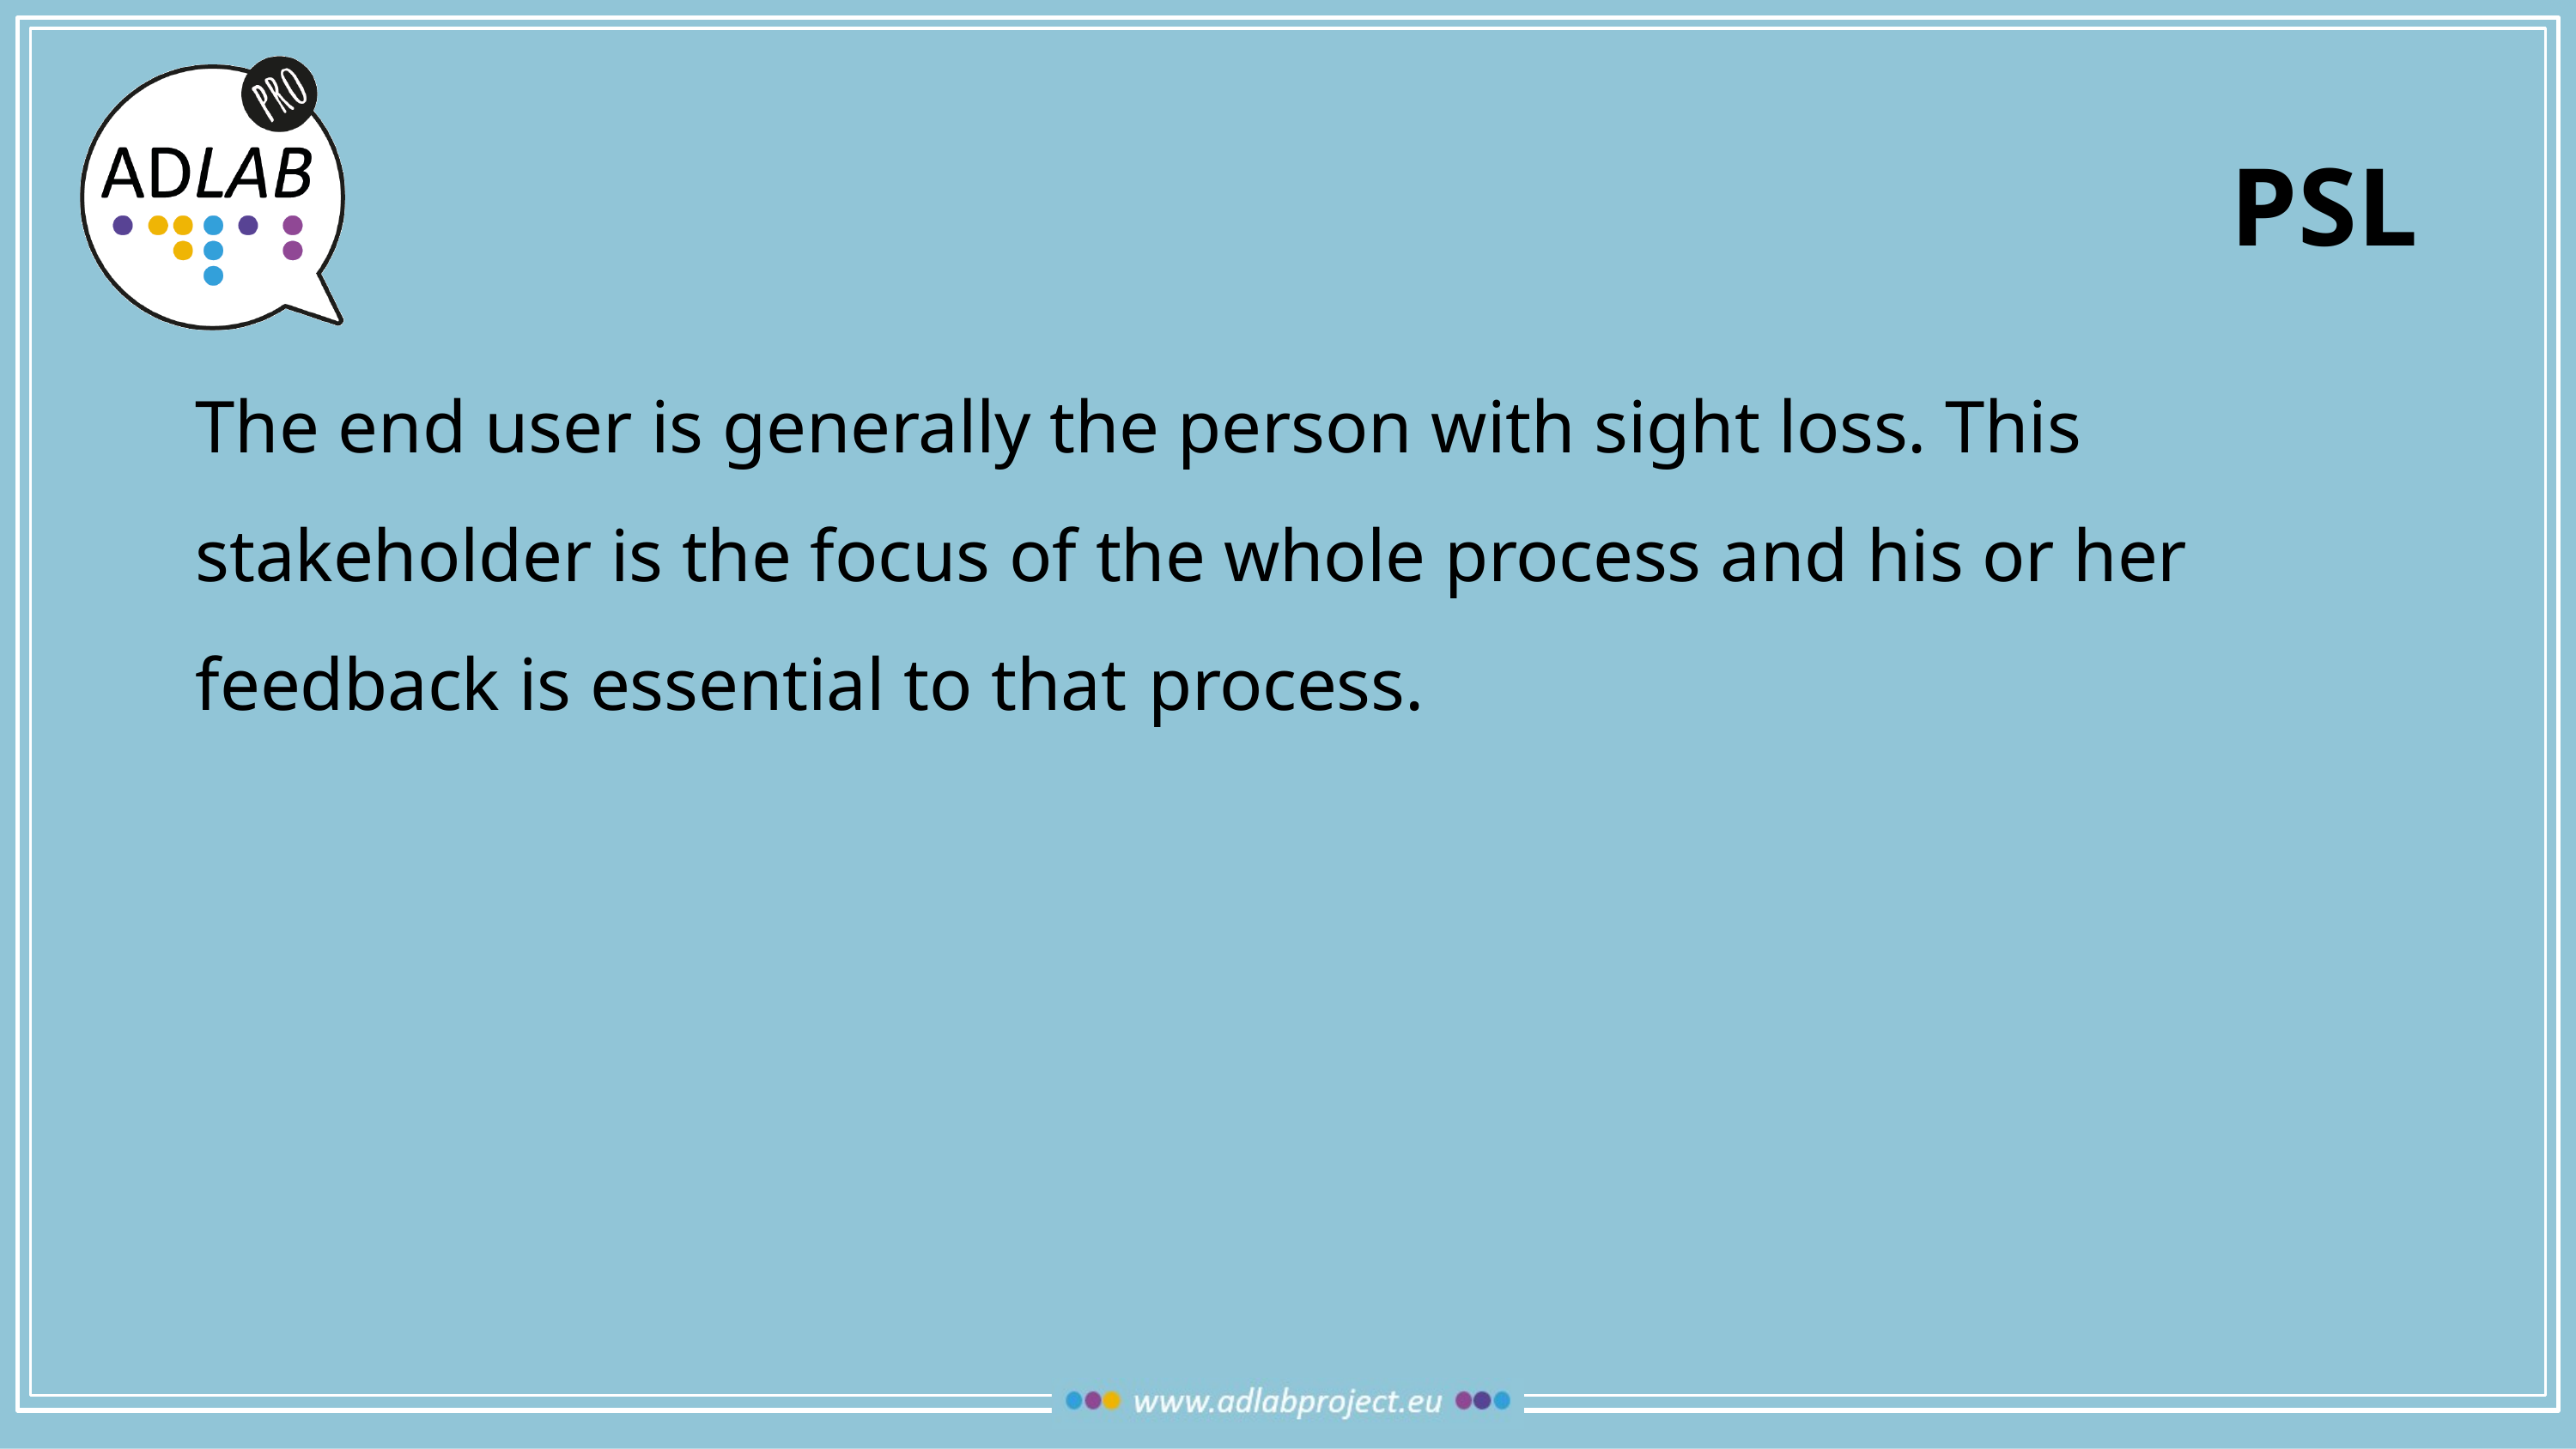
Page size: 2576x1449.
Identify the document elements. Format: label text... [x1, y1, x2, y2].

picture [72, 49, 353, 330]
text_box PSL [2228, 136, 2457, 268]
picture [1051, 1378, 1524, 1429]
text_box The end user is generally the person with sight loss. This stakeholder is the focus of the whole process and his or her feedback is essential to that process. [193, 336, 2353, 725]
